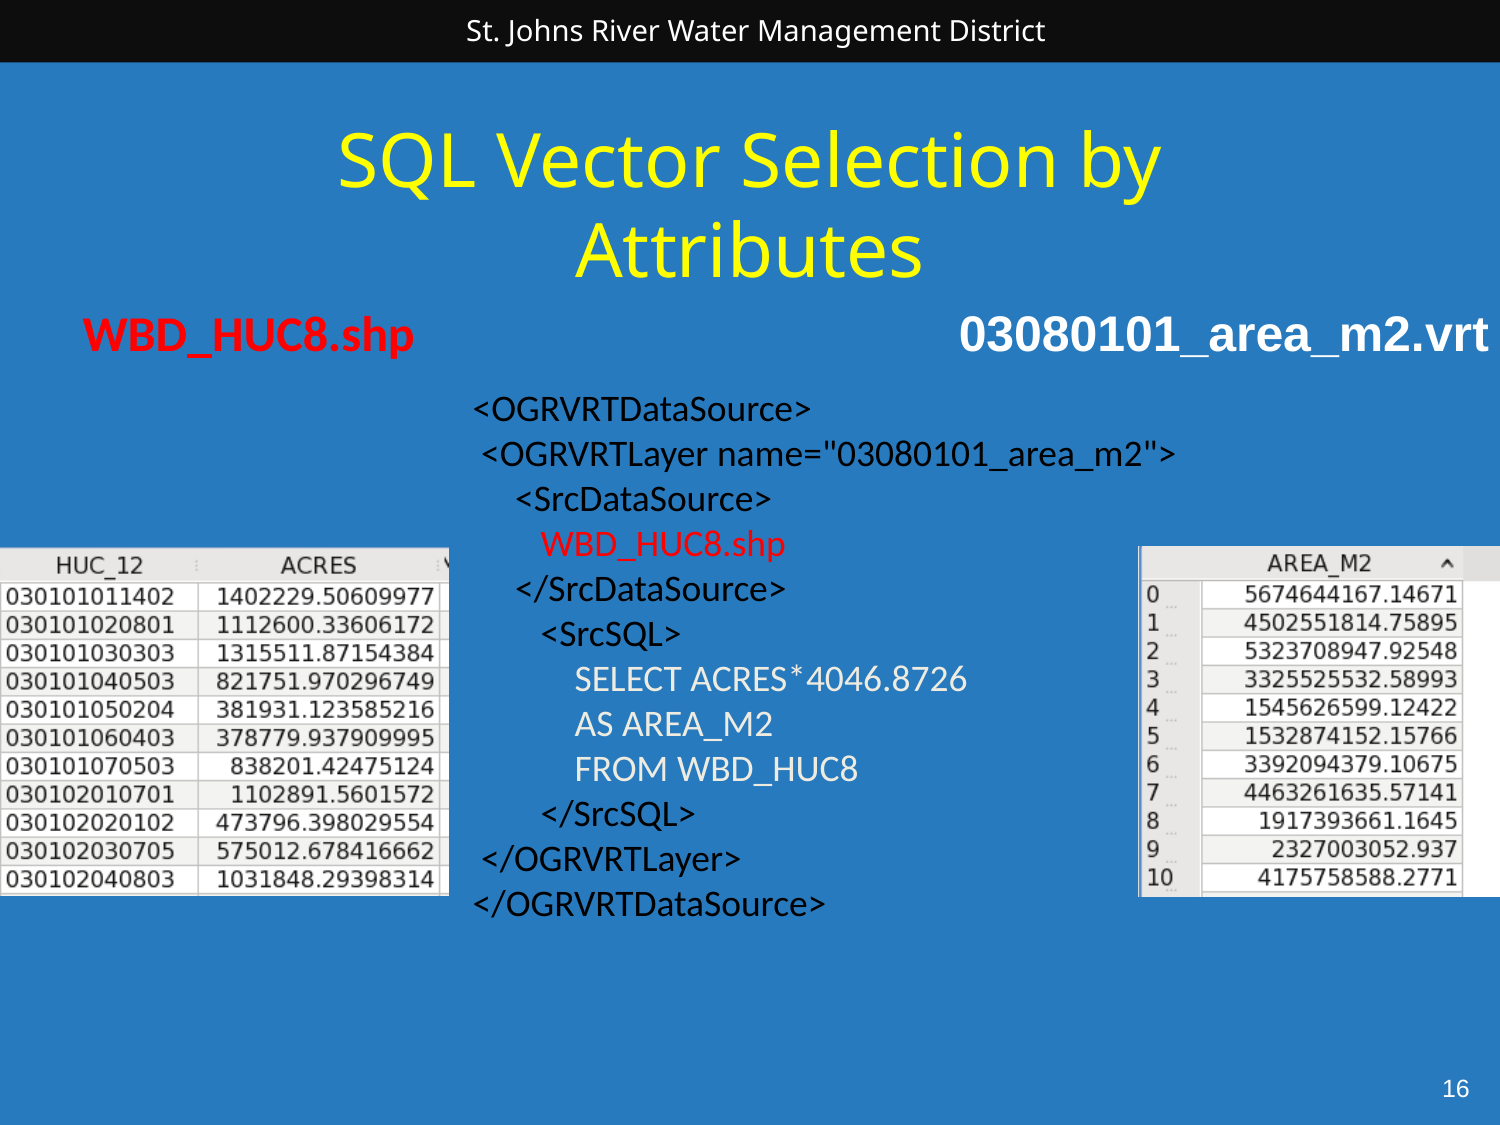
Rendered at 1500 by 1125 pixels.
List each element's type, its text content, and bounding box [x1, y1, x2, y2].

text_box WBD_HUC8.shp [75, 277, 738, 386]
slide_number 16 [1200, 1065, 1500, 1125]
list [1138, 546, 1500, 897]
list 03080101_area_m2.vrt [833, 277, 1497, 386]
text_box <OGRVRTDataSource> <OGRVRTLayer name="03080101_area_m2"> <SrcDataSource> WBD_HUC8.shp </SrcDataSource> <SrcSQL> SELECT ACRES*4046.8726 AS AREA_M2 FROM WBD_HUC8 </SrcSQL> </OGRVRTLayer> </OGRVRTDataSource> [457, 376, 1193, 977]
title SQL Vector Selection by Attributes [150, 104, 1350, 255]
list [0, 546, 449, 897]
